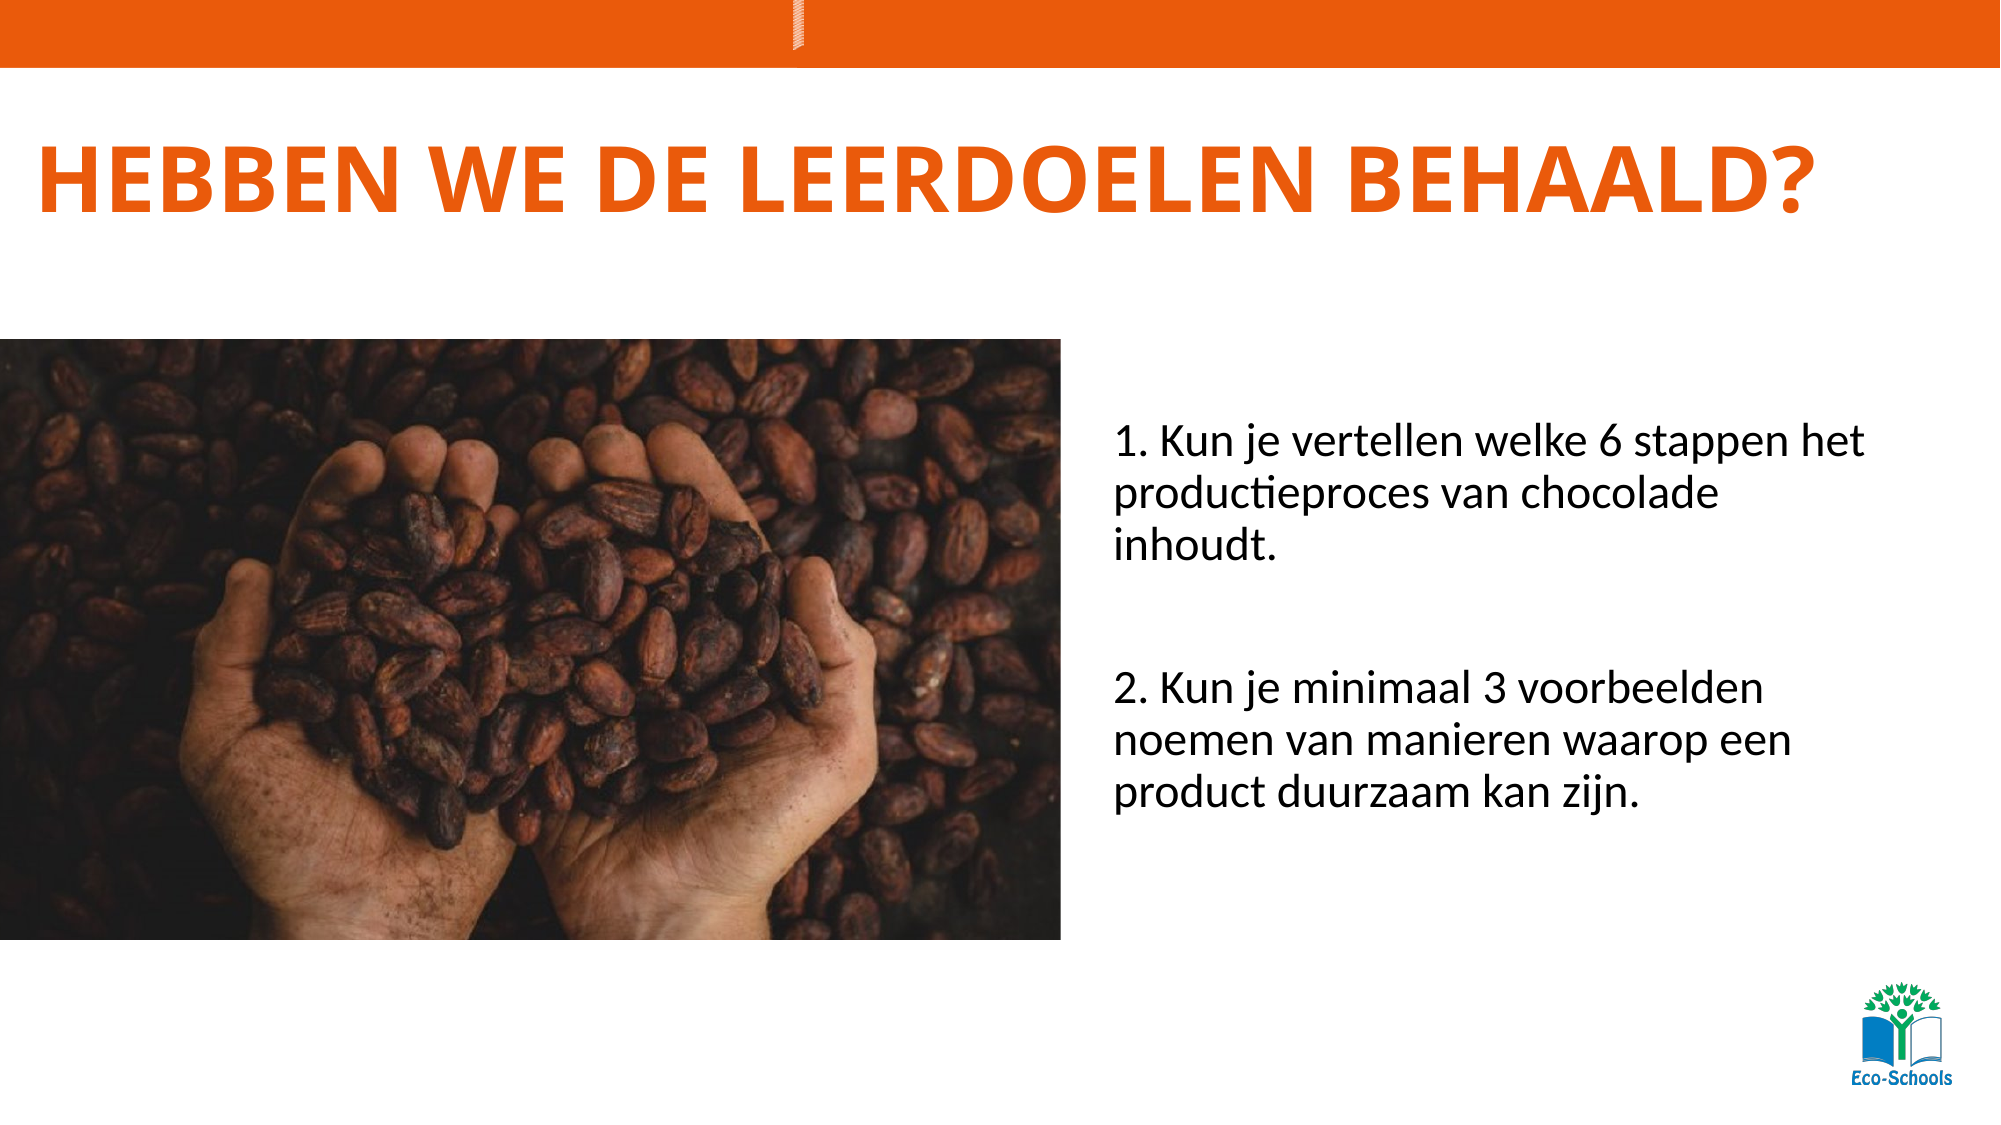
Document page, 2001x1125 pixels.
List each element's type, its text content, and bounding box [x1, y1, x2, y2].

title Hebben we de leerdoelen behaald? [19, 109, 1861, 241]
picture [1852, 982, 1952, 1085]
list 1. Kun je vertellen welke 6 stappen het productieproces van chocolade inhoudt. 2. Kun je minimaal 3 voorbeelden noemen van manieren waarop een product duurzaam kan zijn. [1098, 407, 1903, 829]
picture [0, 339, 1061, 940]
picture [793, 0, 804, 50]
